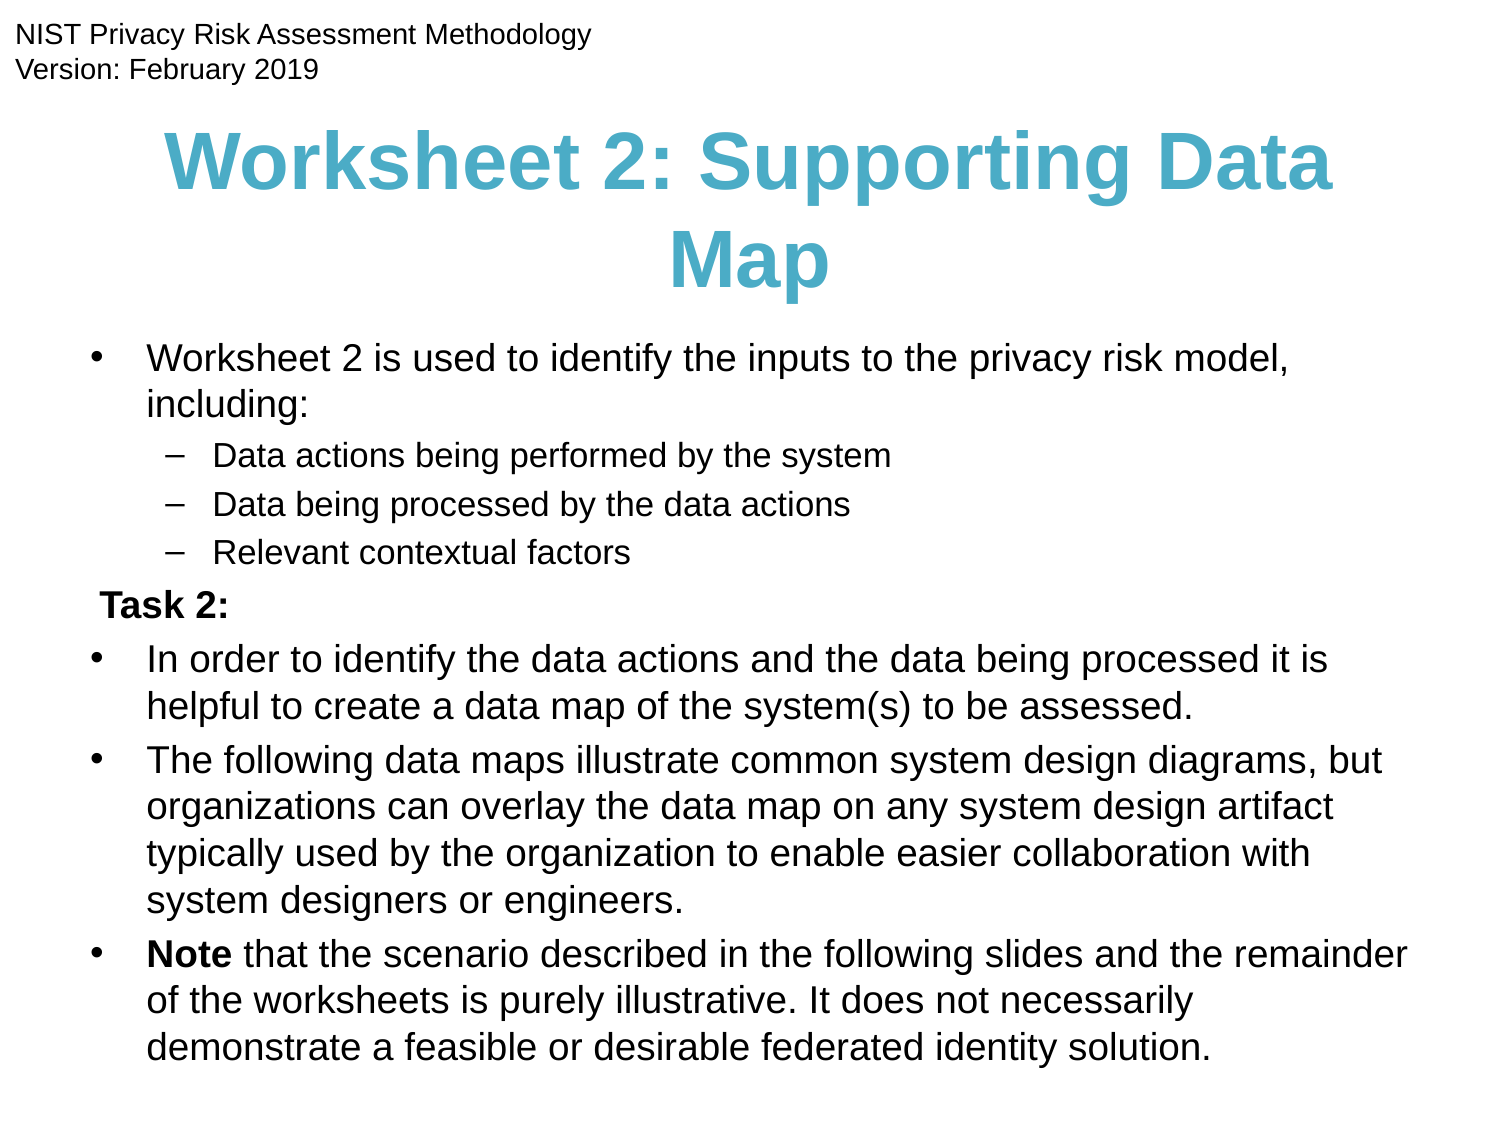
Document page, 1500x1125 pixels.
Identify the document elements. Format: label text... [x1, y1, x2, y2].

list Worksheet 2 is used to identify the inputs to the privacy risk model, including: Data actions being performed by the system Data being processed by the data actions Relevant contextual factors Task 2: In order to identify the data actions and the data being processed it is helpful to create a data map of the system(s) to be assessed. The following data maps illustrate common system design diagrams, but organizations can overlay the data map on any system design artifact typically used by the organization to enable easier collaboration with system designers or engineers. Note that the scenario described in the following slides and the remainder of the worksheets is purely illustrative. It does not necessarily demonstrate a feasible or desirable federated identity solution. [75, 324, 1425, 1080]
title Worksheet 2: Supporting Data Map [75, 99, 1425, 313]
text_box NIST Privacy Risk Assessment Methodology Version: February 2019 [0, 0, 1350, 100]
